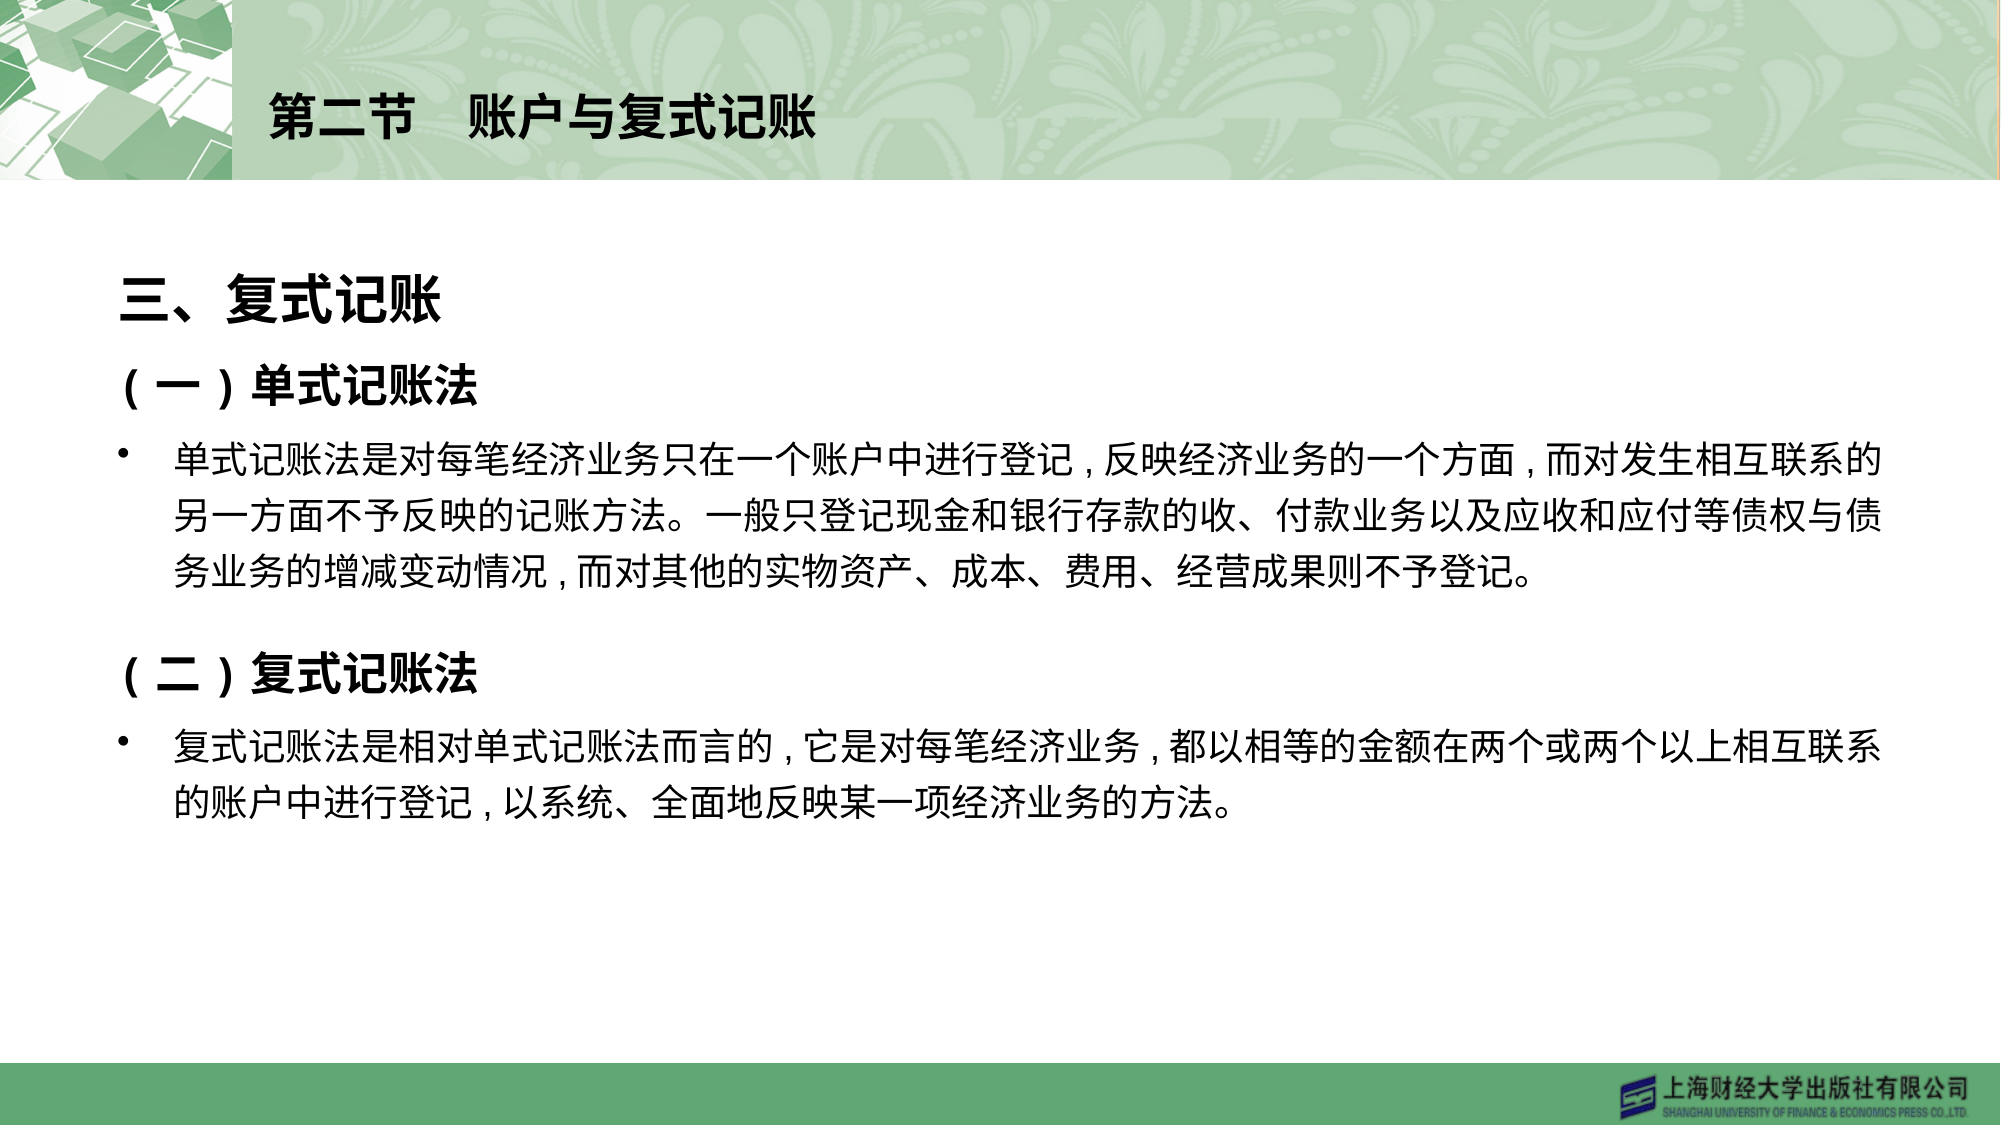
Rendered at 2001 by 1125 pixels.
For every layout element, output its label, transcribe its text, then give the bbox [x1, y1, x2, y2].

list 三、复式记账 (一)单式记账法 单式记账法是对每笔经济业务只在一个账户中进行登记,反映经济业务的一个方面,而对发生相互联系的另一方面不予反映的记账方法。一般只登记现金和银行存款的收、付款业务以及应收和应付等债权与债务业务的增减变动情况,而对其他的实物资产、成本、费用、经营成果则不予登记。 (二)复式记账法 复式记账法是相对单式记账法而言的,它是对每笔经济业务,都以相等的金额在两个或两个以上相互联系的账户中进行登记,以系统、全面地反映某一项经济业务的方法。 [102, 241, 1898, 1065]
title 第二节 账户与复式记账 [252, 64, 1609, 168]
picture [0, 0, 2001, 1125]
